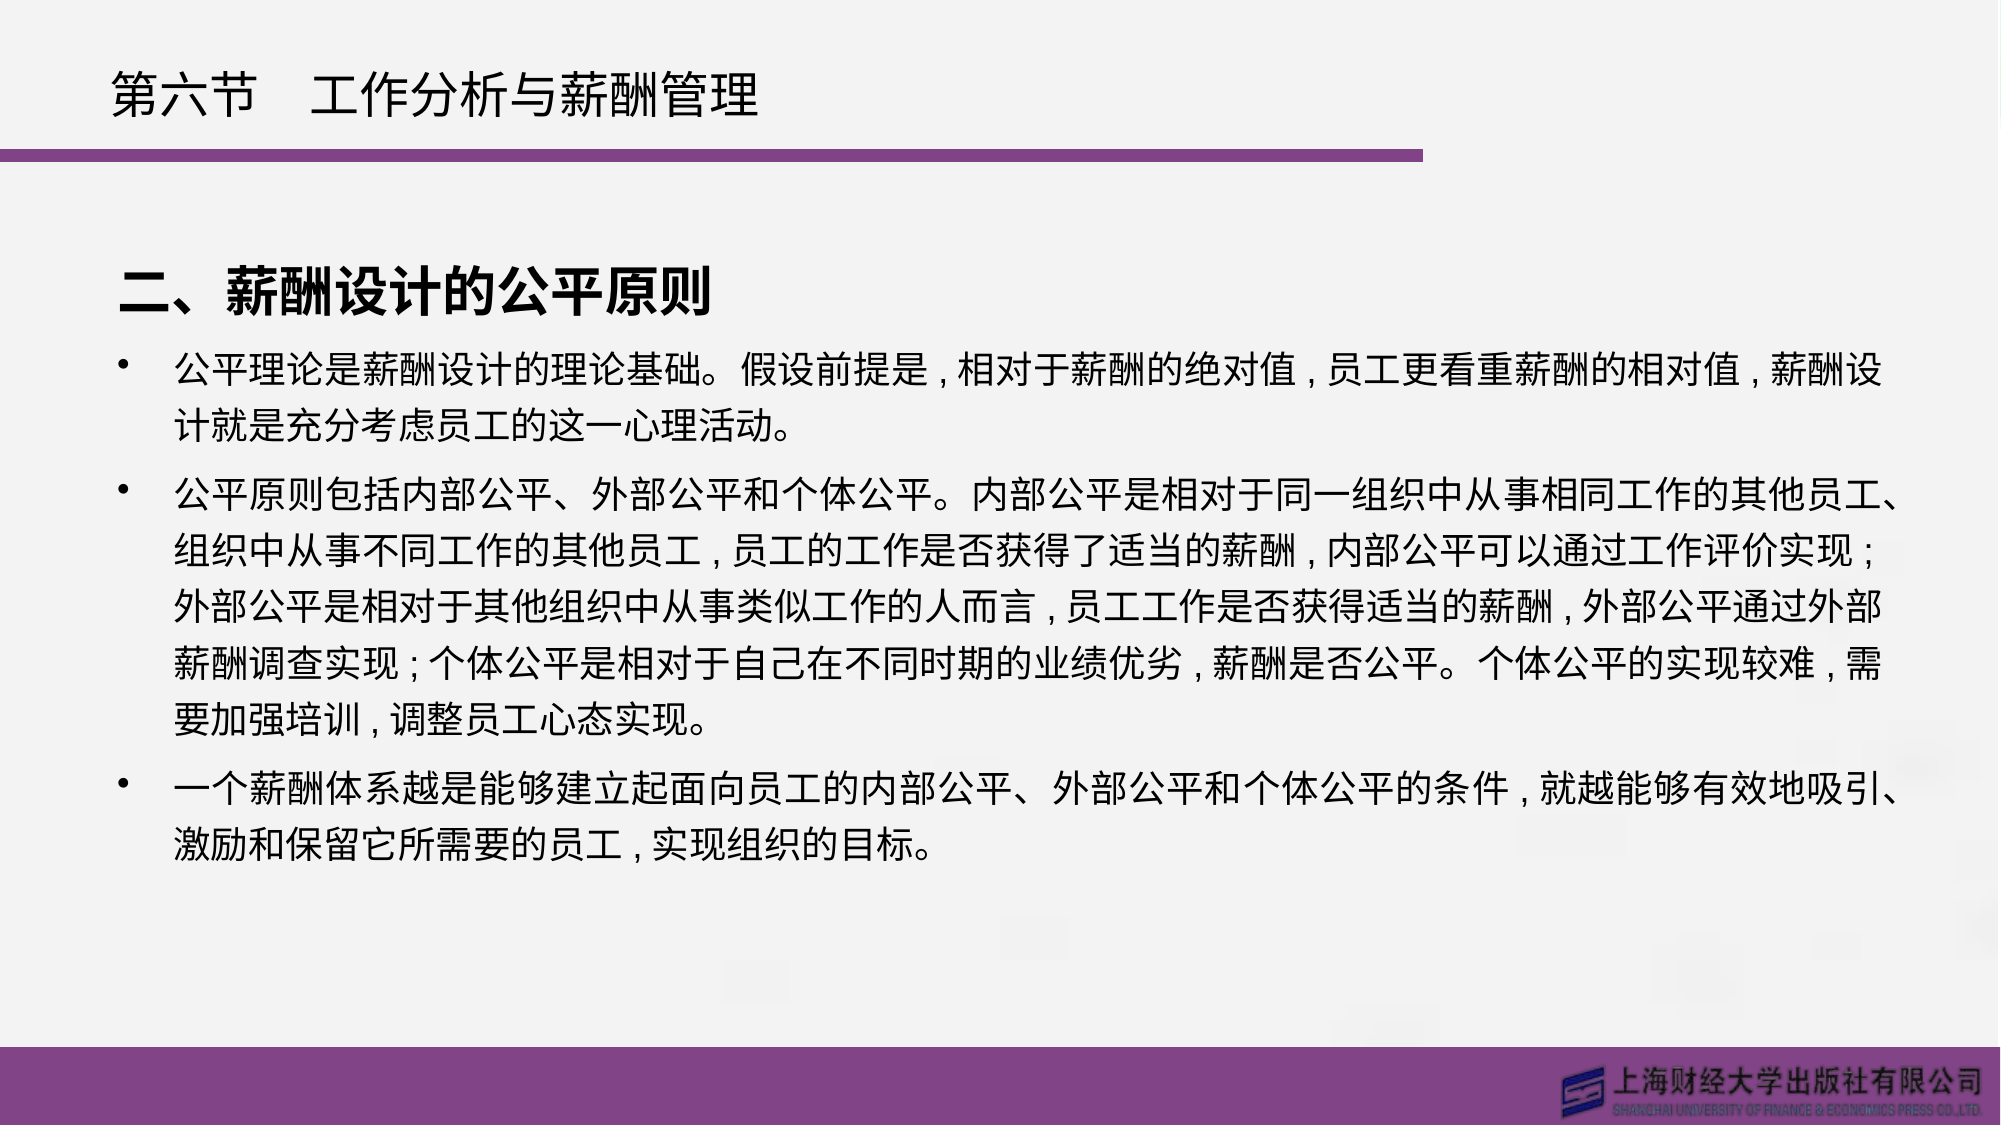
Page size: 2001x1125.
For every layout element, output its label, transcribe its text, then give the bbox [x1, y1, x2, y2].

picture [0, 0, 2001, 1125]
list 二、薪酬设计的公平原则 公平理论是薪酬设计的理论基础。假设前提是,相对于薪酬的绝对值,员工更看重薪酬的相对值,薪酬设计就是充分考虑员工的这一心理活动。 公平原则包括内部公平、外部公平和个体公平。内部公平是相对于同一组织中从事相同工作的其他员工、组织中从事不同工作的其他员工,员工的工作是否获得了适当的薪酬,内部公平可以通过工作评价实现;外部公平是相对于其他组织中从事类似工作的人而言,员工工作是否获得适当的薪酬,外部公平通过外部薪酬调查实现;个体公平是相对于自己在不同时期的业绩优劣,薪酬是否公平。个体公平的实现较难,需要加强培训,调整员工心态实现。 一个薪酬体系越是能够建立起面向员工的内部公平、外部公平和个体公平的条件,就越能够有效地吸引、激励和保留它所需要的员工,实现组织的目标。 [102, 233, 1898, 1032]
title 第六节 工作分析与薪酬管理 [94, 42, 1451, 146]
